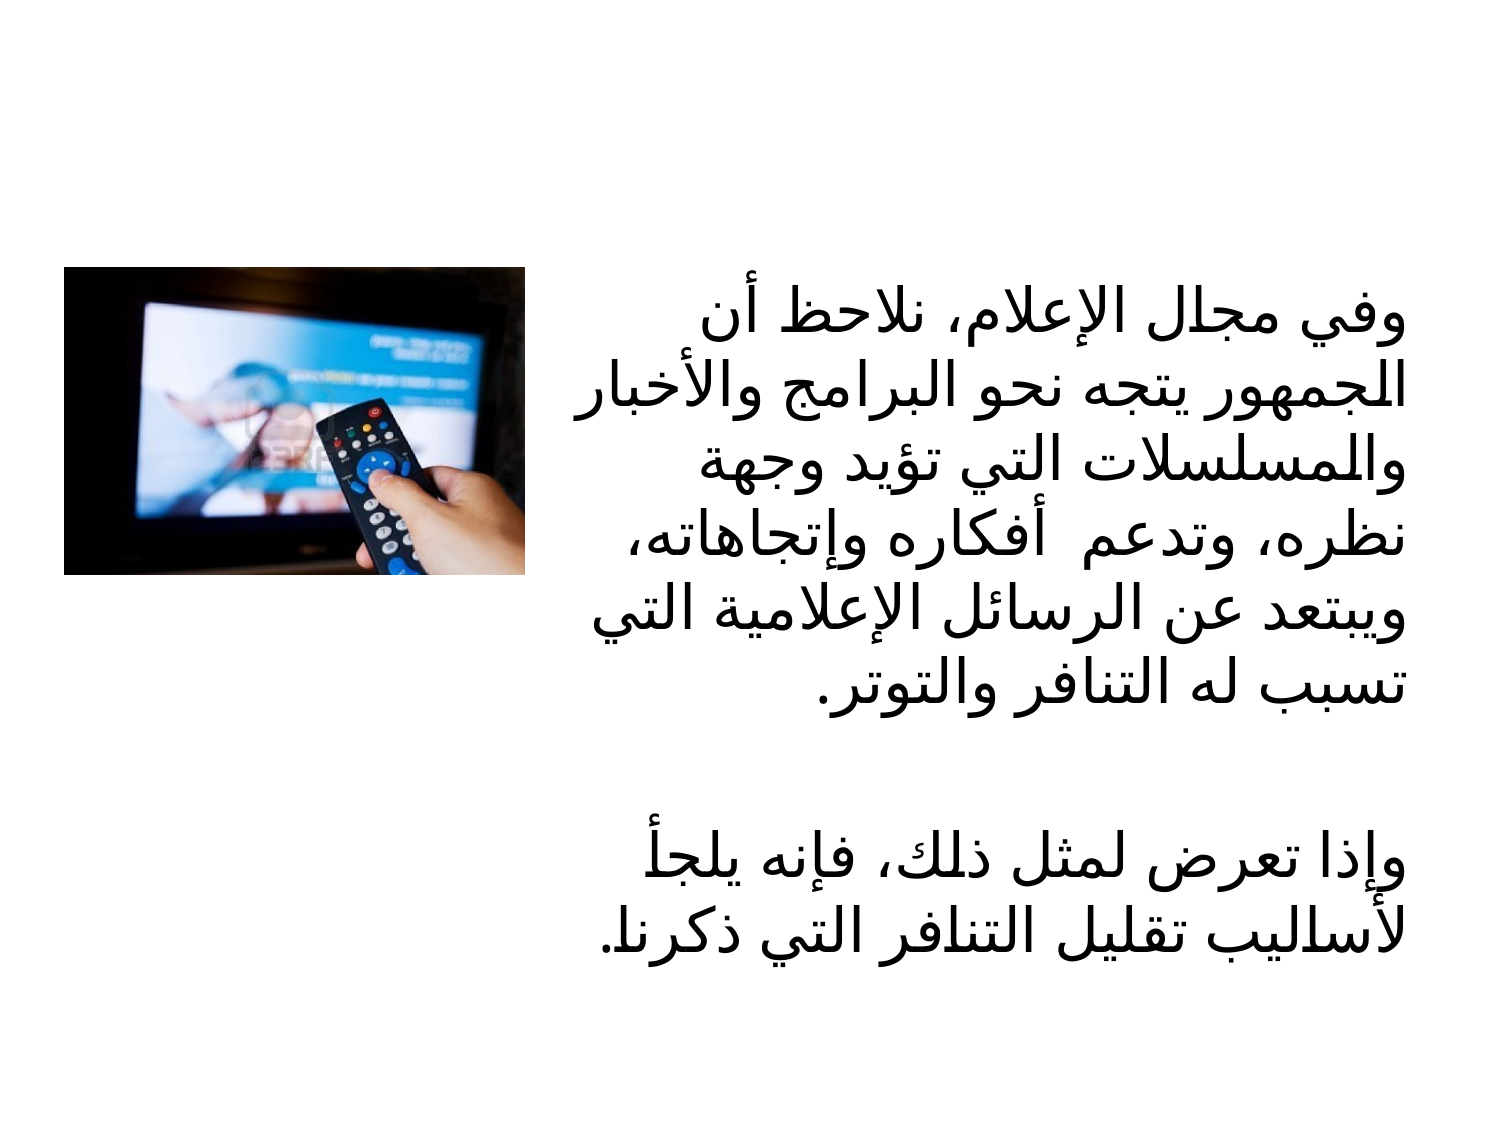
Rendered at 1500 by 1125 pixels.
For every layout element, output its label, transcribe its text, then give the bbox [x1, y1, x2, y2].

list وفي مجال الإعلام، نلاحظ أن الجمهور يتجه نحو البرامج والأخبار والمسلسلات التي تؤيد وجهة نظره، وتدعم أفكاره وإتجاهاته، ويبتعد عن الرسائل الإعلامية التي تسبب له التنافر والتوتر. وإذا تعرض لمثل ذلك، فإنه يلجأ لأساليب تقليل التنافر التي ذكرنا. [561, 262, 1425, 1005]
picture [64, 266, 526, 575]
